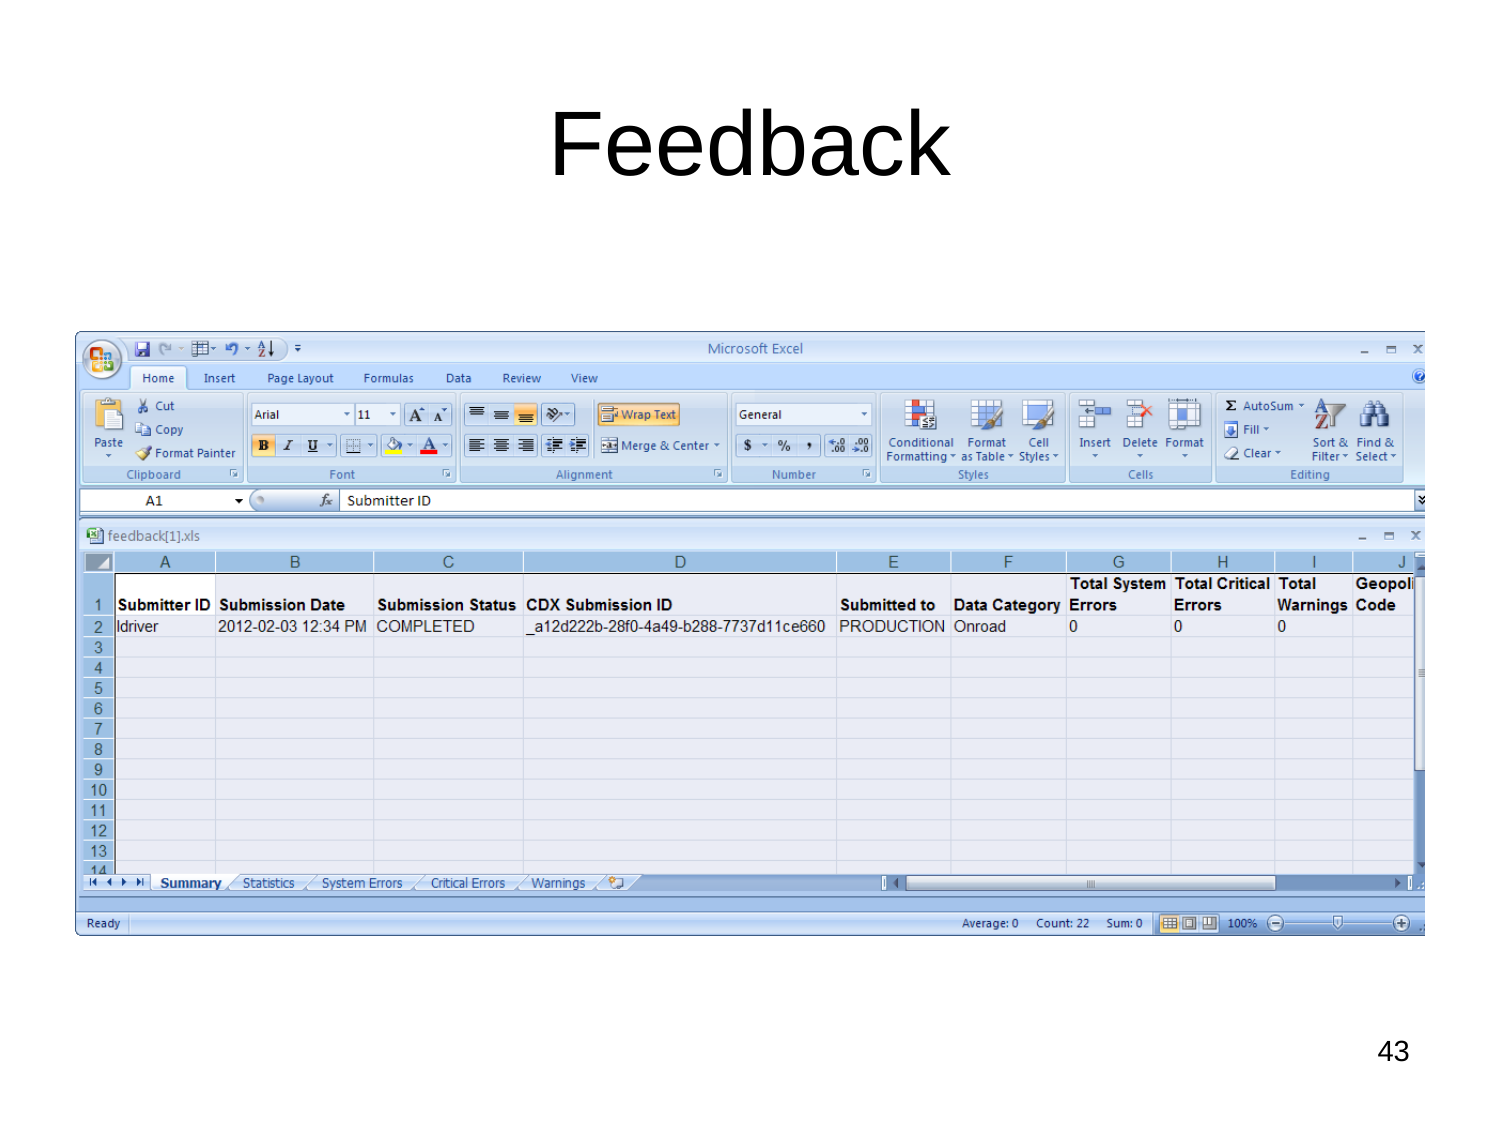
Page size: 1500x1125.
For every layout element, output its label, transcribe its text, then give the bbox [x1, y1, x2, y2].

slide_number 43 [1074, 1024, 1426, 1103]
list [74, 331, 1426, 936]
title Feedback [74, 44, 1426, 233]
